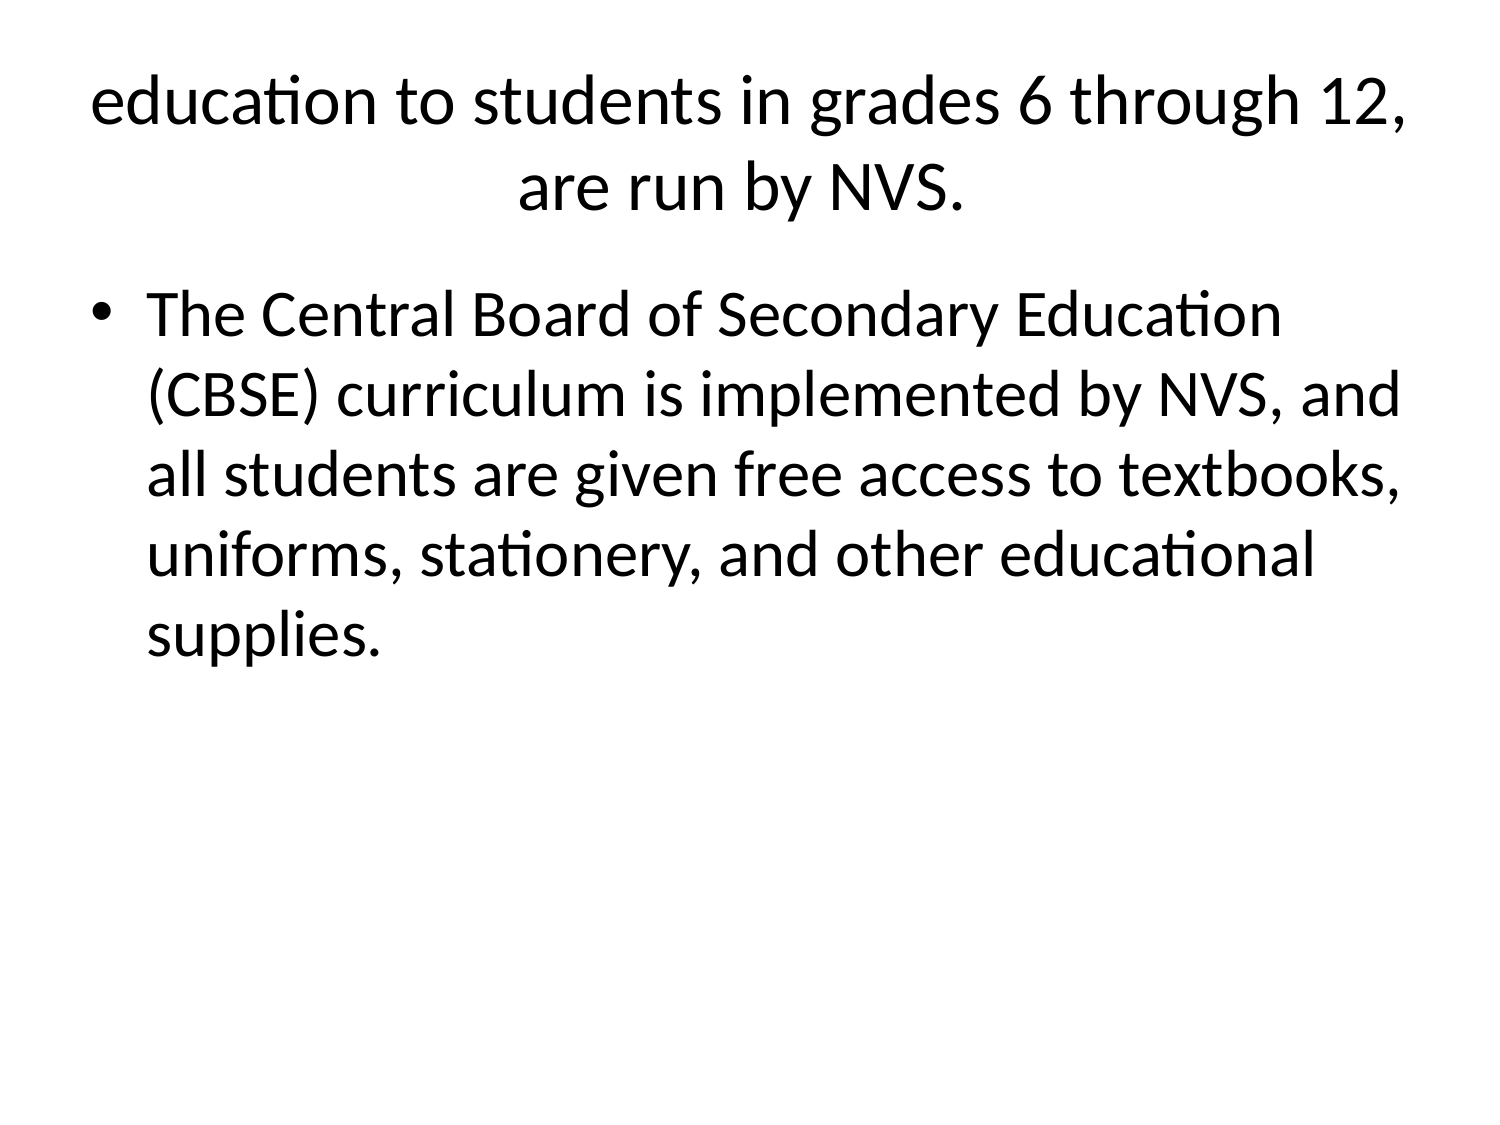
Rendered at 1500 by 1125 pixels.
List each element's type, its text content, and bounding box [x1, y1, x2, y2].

title education to students in grades 6 through 12, are run by NVS. [75, 45, 1425, 233]
list The Central Board of Secondary Education (CBSE) curriculum is implemented by NVS, and all students are given free access to textbooks, uniforms, stationery, and other educational supplies. [75, 262, 1425, 1005]
